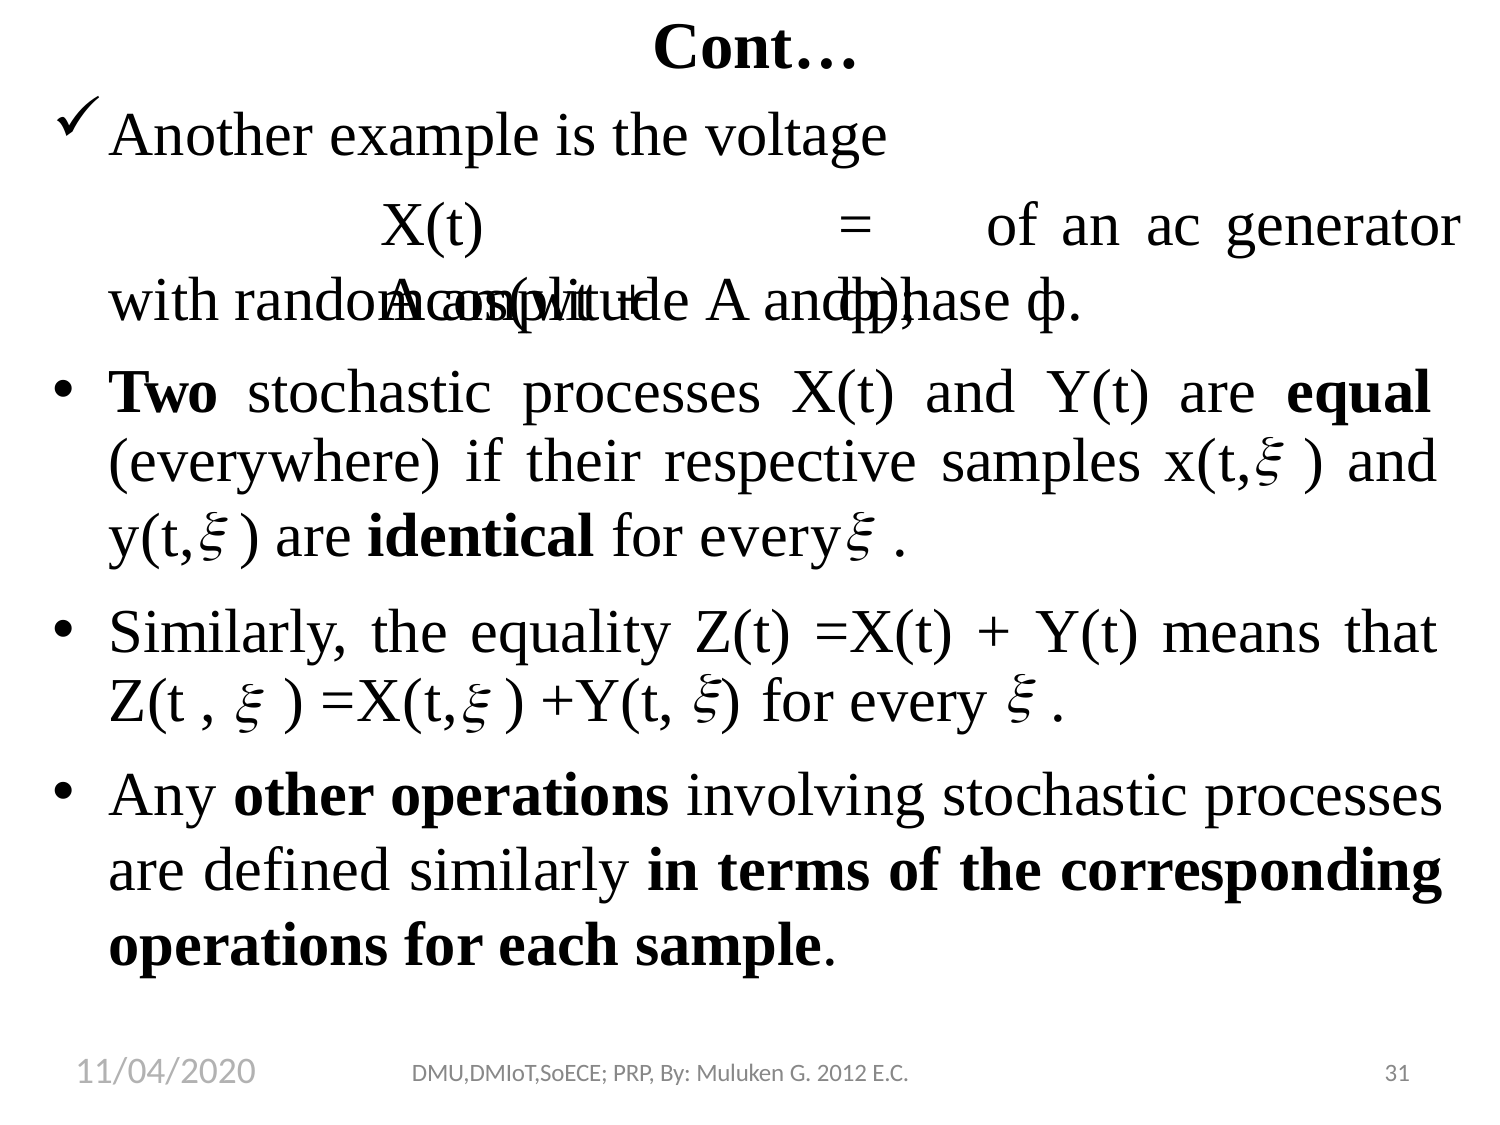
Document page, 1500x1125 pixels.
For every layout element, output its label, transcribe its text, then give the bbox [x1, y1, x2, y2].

text_box of an ac generator [984, 180, 1462, 240]
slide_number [75, 1046, 420, 1103]
footer DMU,DMIoT,SoECE; PRP, By: Muluken G. 2012 E.C. [409, 1060, 1050, 1125]
title Cont… [650, 0, 863, 75]
text_box Another example is the voltage X(t) = Acos(wt + ф); [50, 75, 942, 240]
text_box with random amplitude A and phase ф. Two stochastic processes X(t) and Y(t) are equal (everywhere) if their respective samples x(t, ) and y(t, ) are identical for every . Similarly, the equality Z(t) =X(t) + Y(t) means that Z(t ,  ) =X(t, ) +Y(t, ) for every  . Any other operations involving stochastic processes are defined similarly in terms of the corresponding operations for each sample. [46, 240, 1467, 978]
slide_number 31 [1378, 1060, 1417, 1090]
